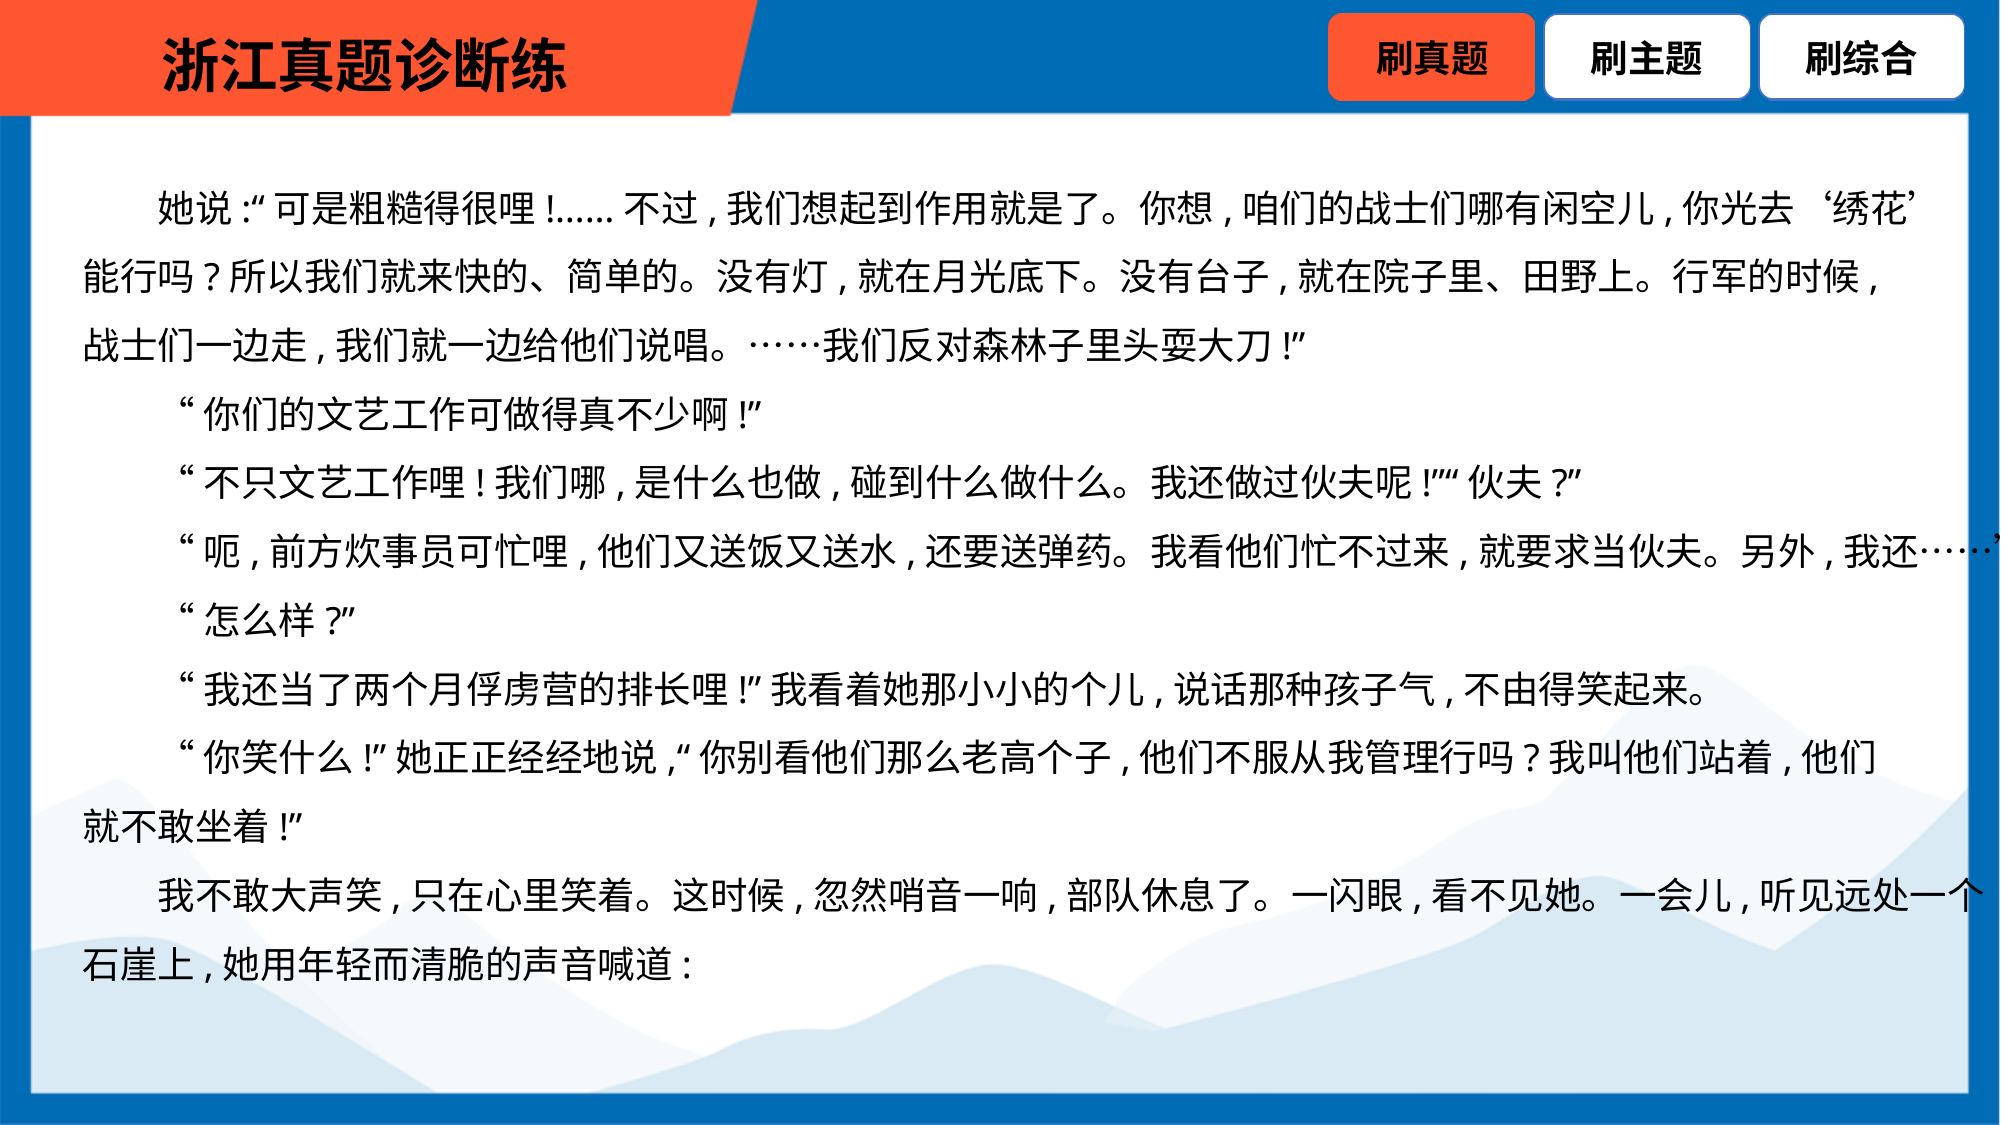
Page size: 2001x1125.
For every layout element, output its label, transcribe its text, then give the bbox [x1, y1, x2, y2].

picture [0, 0, 2000, 1125]
text_box 她说:“可是粗糙得很哩!……不过,我们想起到作用就是了。你想,咱们的战士们哪有闲空儿,你光去‘绣花’ 能行吗?所以我们就来快的、简单的。没有灯,就在月光底下。没有台子,就在院子里、田野上。行军的时候, 战士们一边走,我们就一边给他们说唱。……我们反对森林子里头耍大刀!” “你们的文艺工作可做得真不少啊!” “不只文艺工作哩!我们哪,是什么也做,碰到什么做什么。我还做过伙夫呢!”“伙夫?” “呃,前方炊事员可忙哩,他们又送饭又送水,还要送弹药。我看他们忙不过来,就要求当伙夫。另外,我还……” “怎么样?” “我还当了两个月俘虏营的排长哩!”我看着她那小小的个儿,说话那种孩子气,不由得笑起来。 “你笑什么!”她正正经经地说,“你别看他们那么老高个子,他们不服从我管理行吗?我叫他们站着,他们 就不敢坐着!” 我不敢大声笑,只在心里笑着。这时候,忽然哨音一响,部队休息了。一闪眼,看不见她。一会儿,听见远处一个 石崖上,她用年轻而清脆的声音喊道: [82, 160, 1917, 1031]
